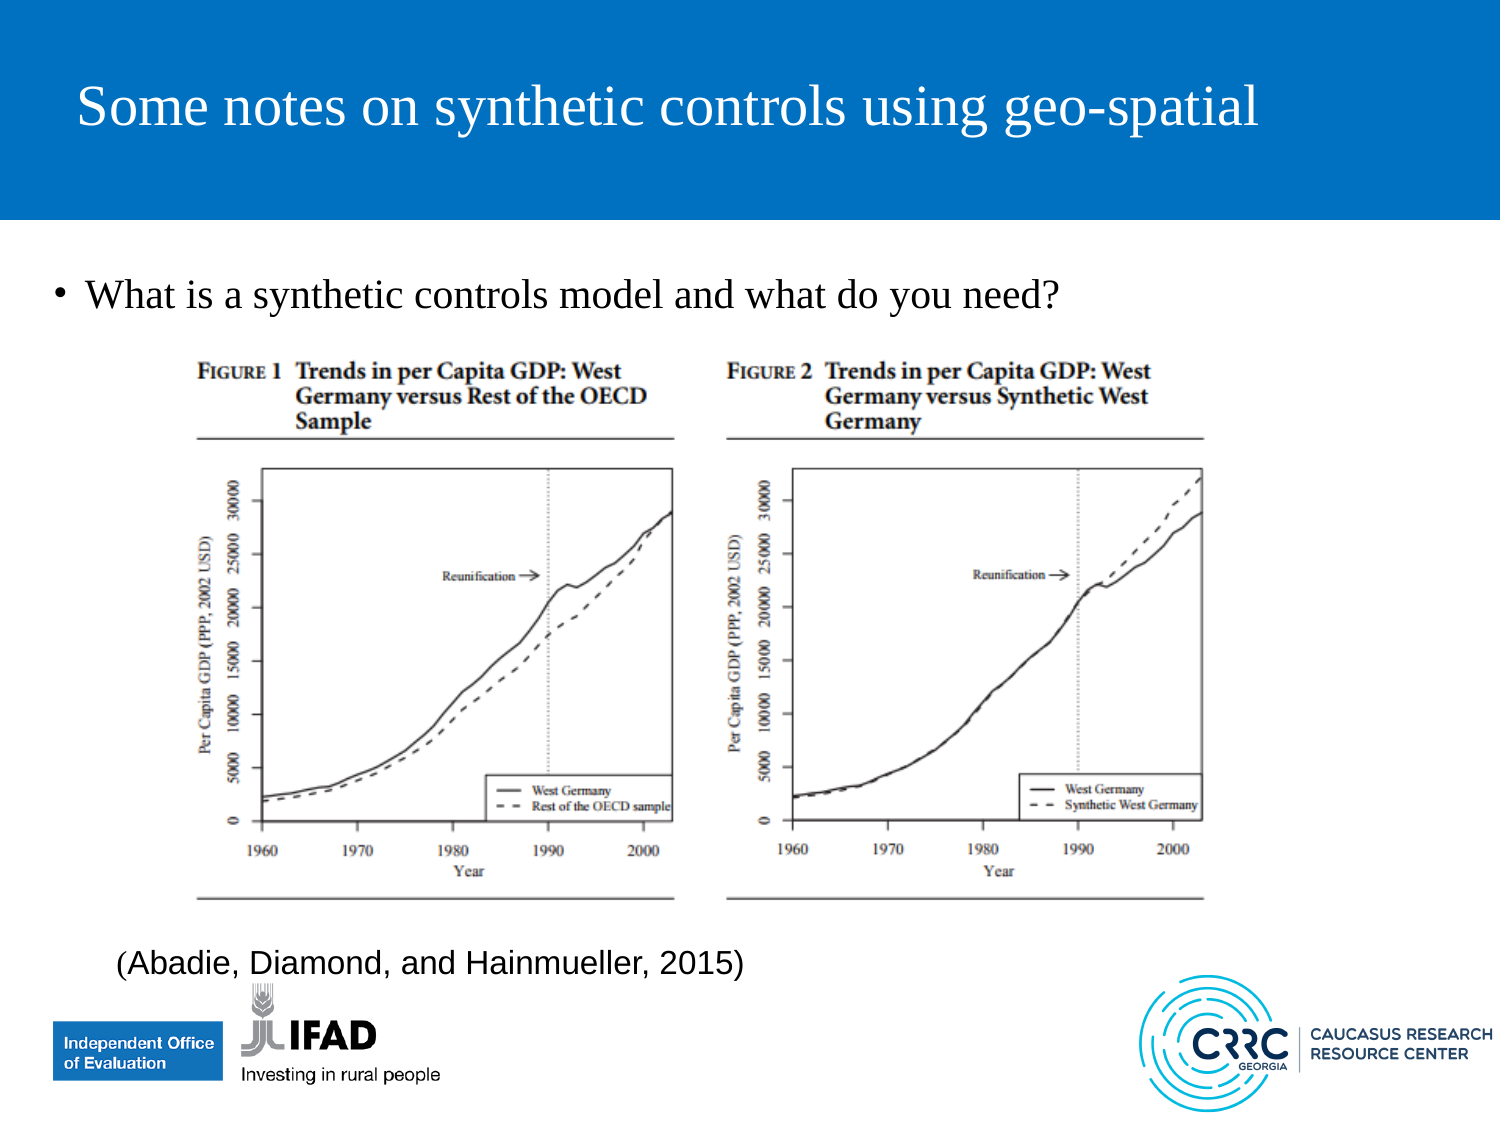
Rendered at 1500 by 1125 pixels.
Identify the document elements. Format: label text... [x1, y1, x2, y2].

list What is a synthetic controls model and what do you need? (Abadie, Diamond, and Hainmueller, 2015) [53, 267, 1377, 998]
picture [159, 342, 1230, 922]
picture [53, 998, 443, 1089]
picture [1125, 962, 1500, 1125]
list Some notes on synthetic controls using geo-spatial [76, 30, 1412, 173]
